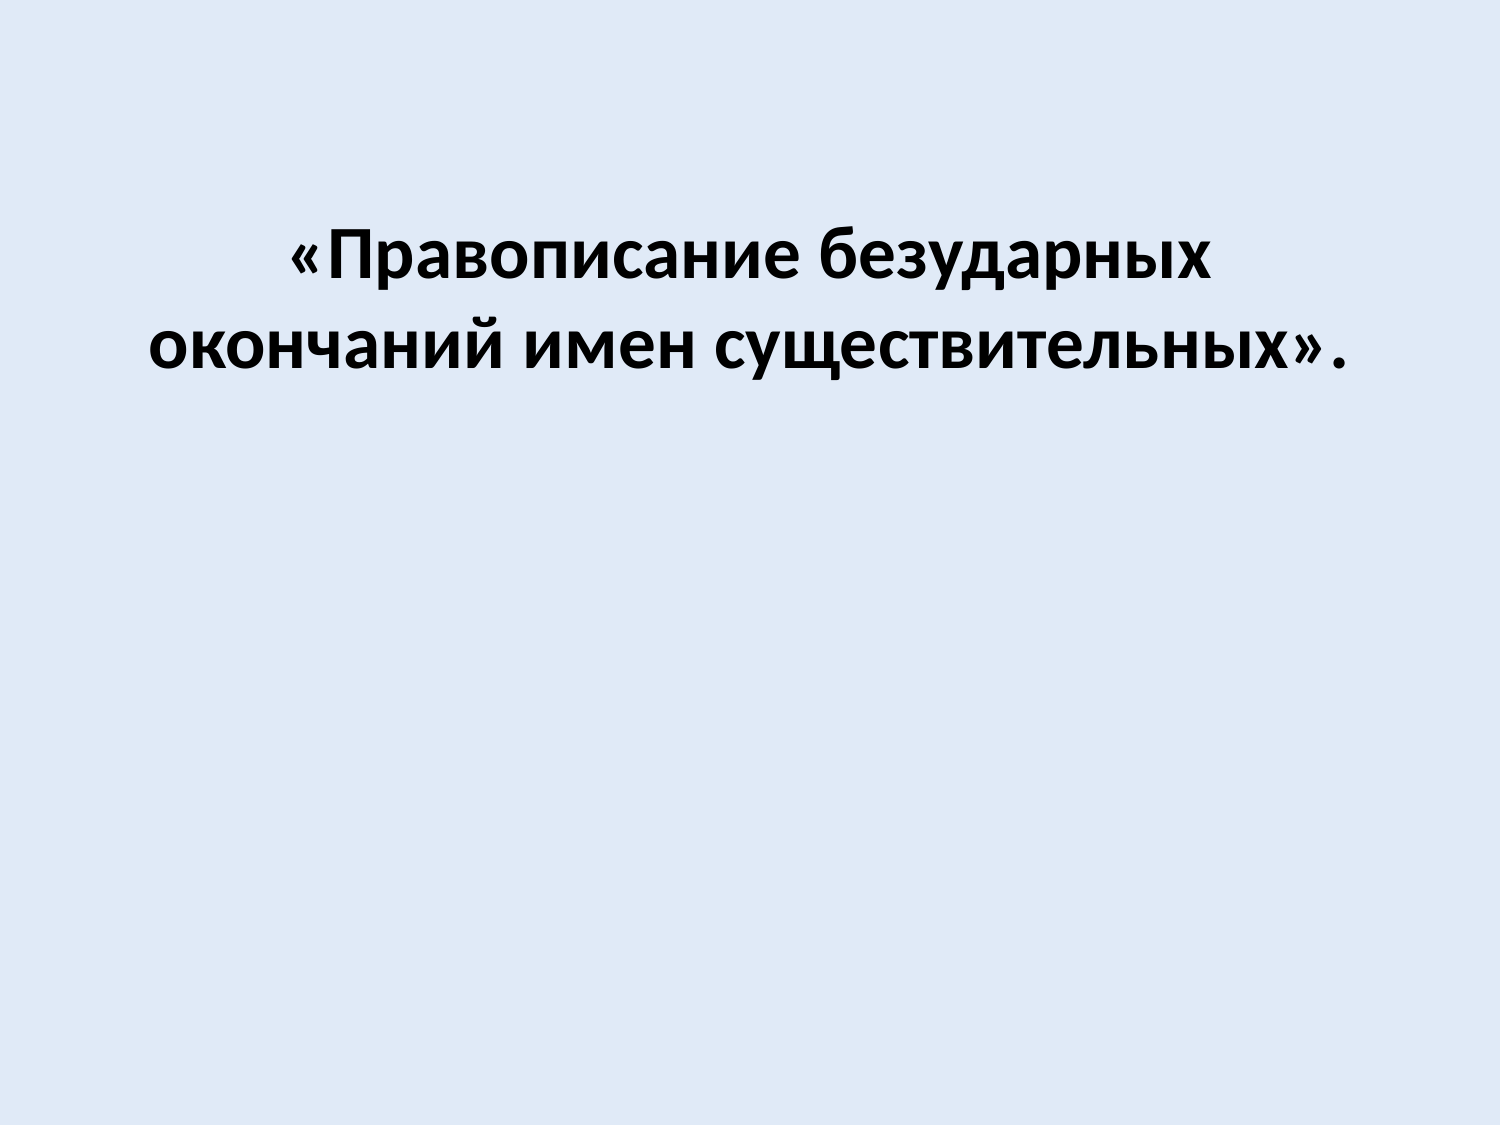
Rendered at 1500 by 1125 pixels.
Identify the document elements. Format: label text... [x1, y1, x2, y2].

title «Правописание безударных окончаний имен существительных». [112, 172, 1388, 414]
